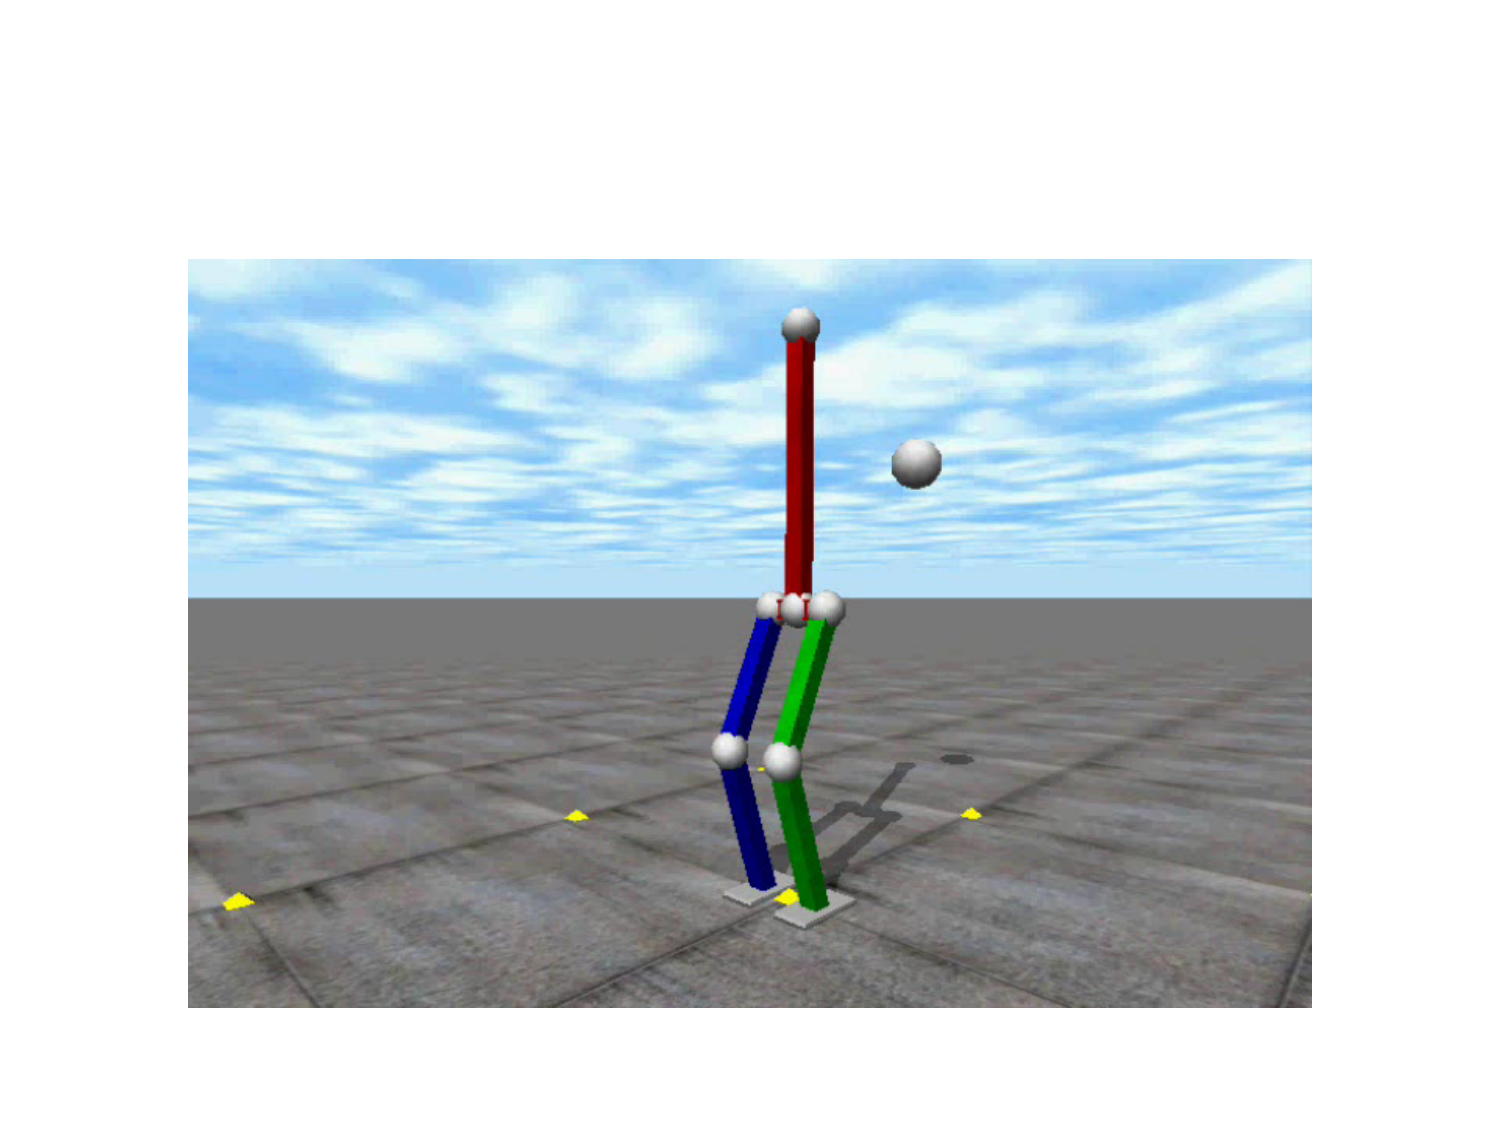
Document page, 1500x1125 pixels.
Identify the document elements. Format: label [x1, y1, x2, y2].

list [187, 258, 1313, 1009]
